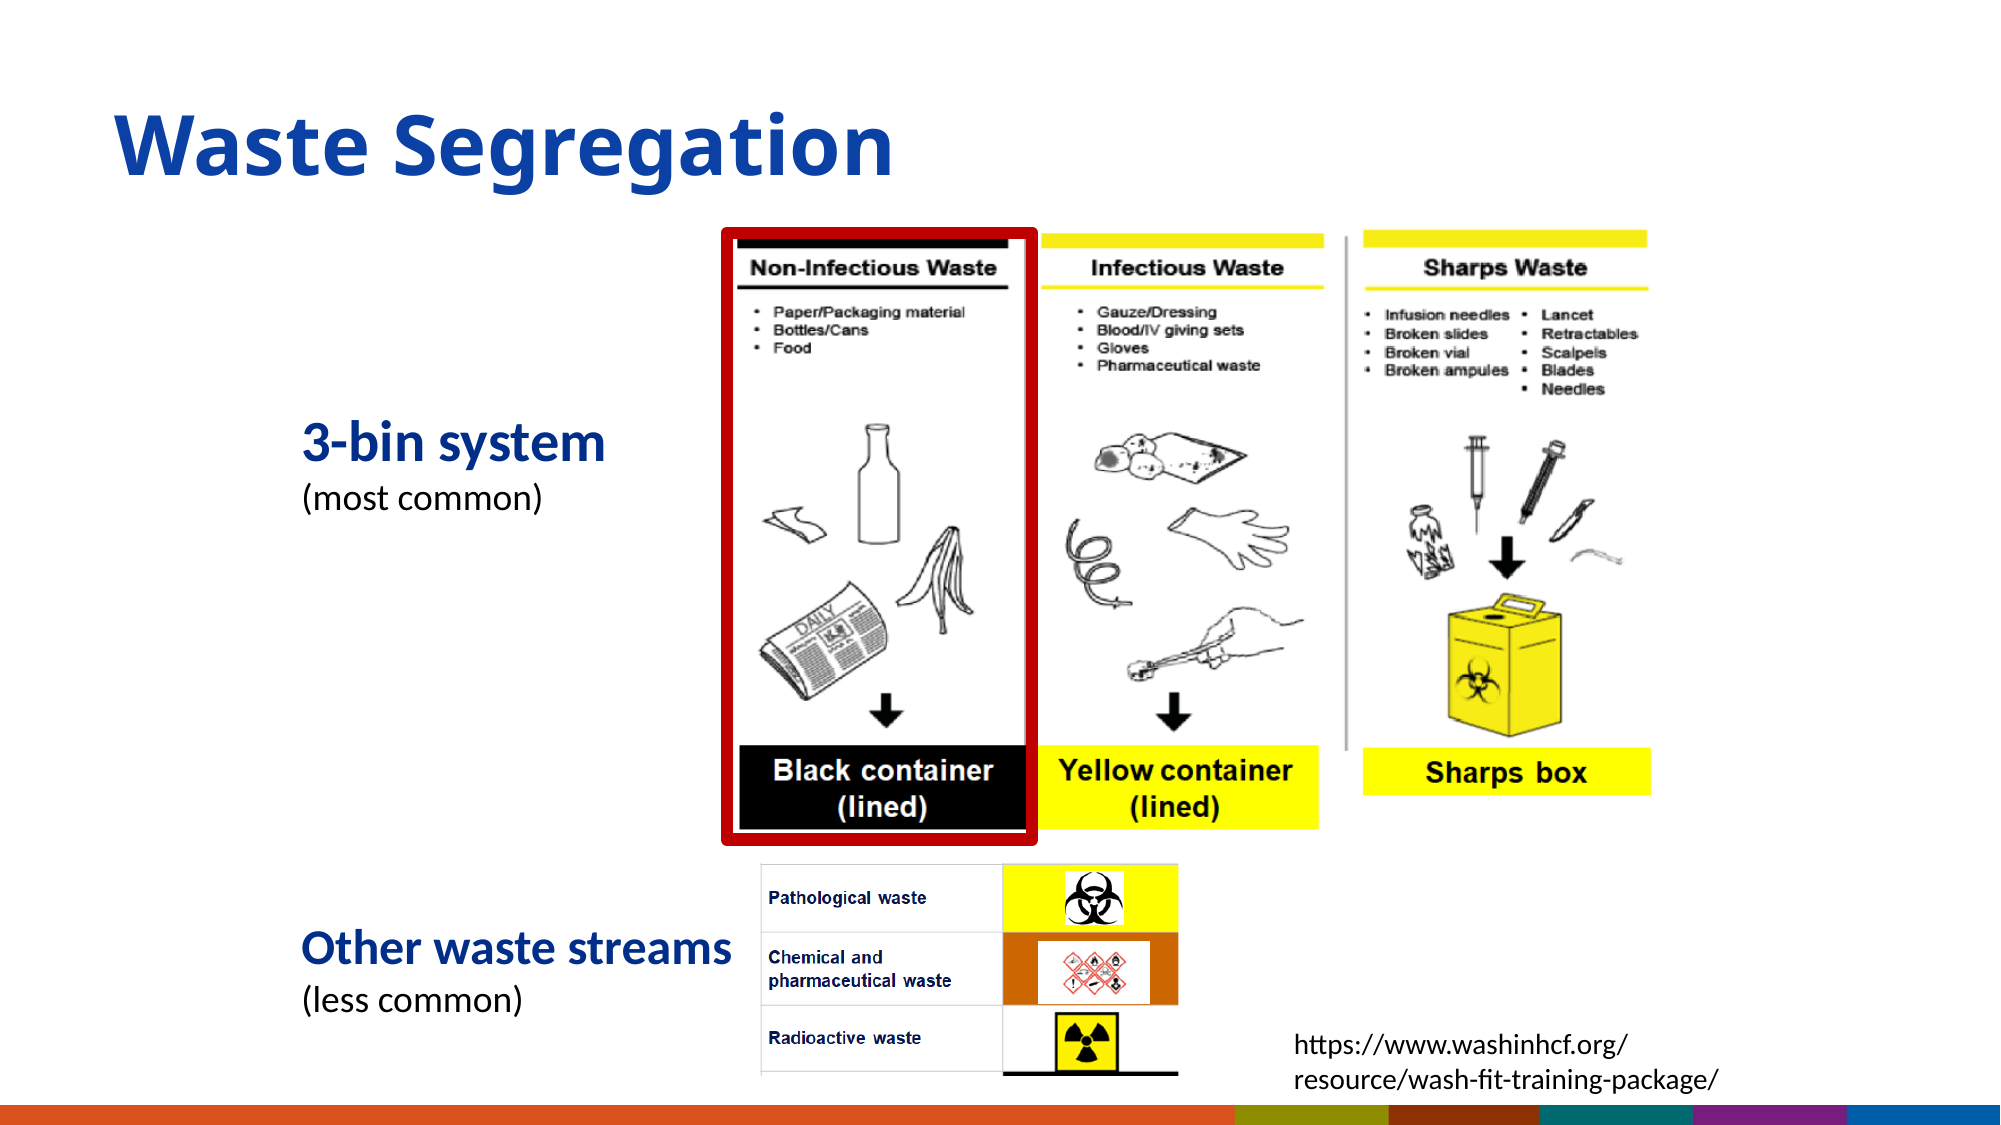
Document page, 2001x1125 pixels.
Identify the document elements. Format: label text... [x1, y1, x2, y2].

text_box https://www.washinhcf.org/resource/wash-fit-training-package/ [1279, 1017, 1750, 1103]
text_box Other waste streams (less common) [284, 905, 754, 1029]
picture [760, 863, 1179, 1076]
picture [726, 214, 1660, 842]
title Waste Segregation (2) [99, 45, 1900, 200]
picture [0, 1105, 2000, 1125]
text_box 3-bin system (most common) [284, 393, 642, 527]
